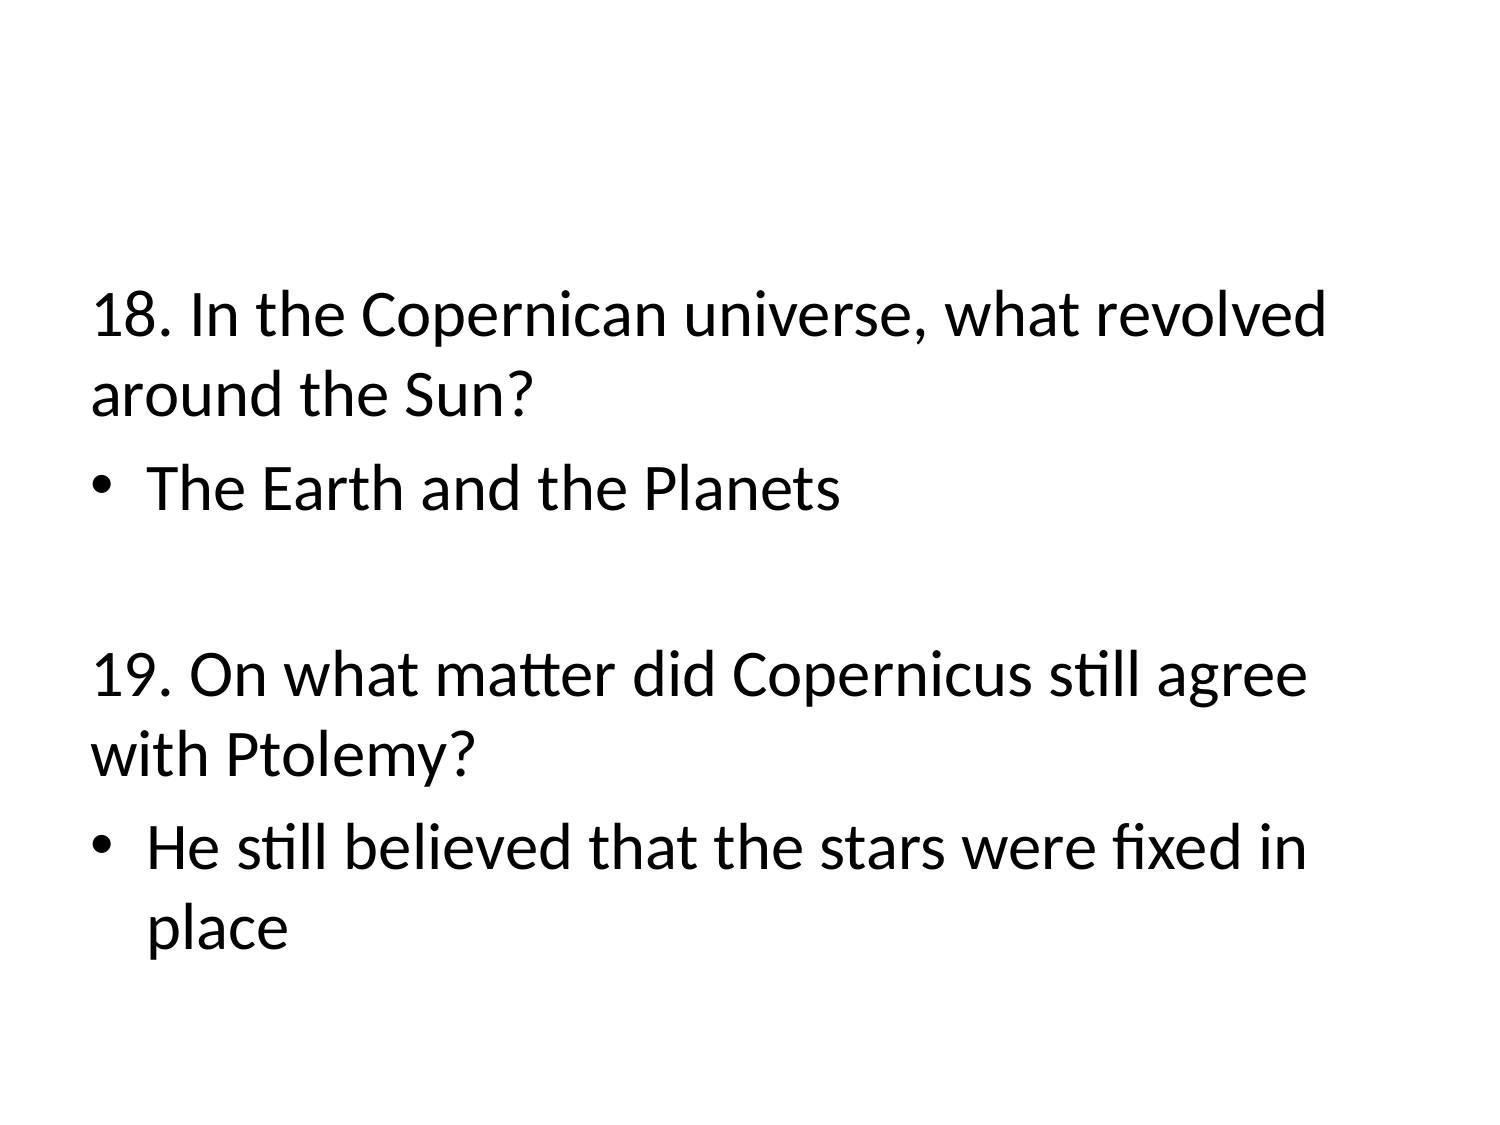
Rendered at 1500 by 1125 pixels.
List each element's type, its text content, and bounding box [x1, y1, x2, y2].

list 18. In the Copernican universe, what revolved around the Sun? The Earth and the Planets 19. On what matter did Copernicus still agree with Ptolemy? He still believed that the stars were fixed in place [75, 262, 1425, 1005]
